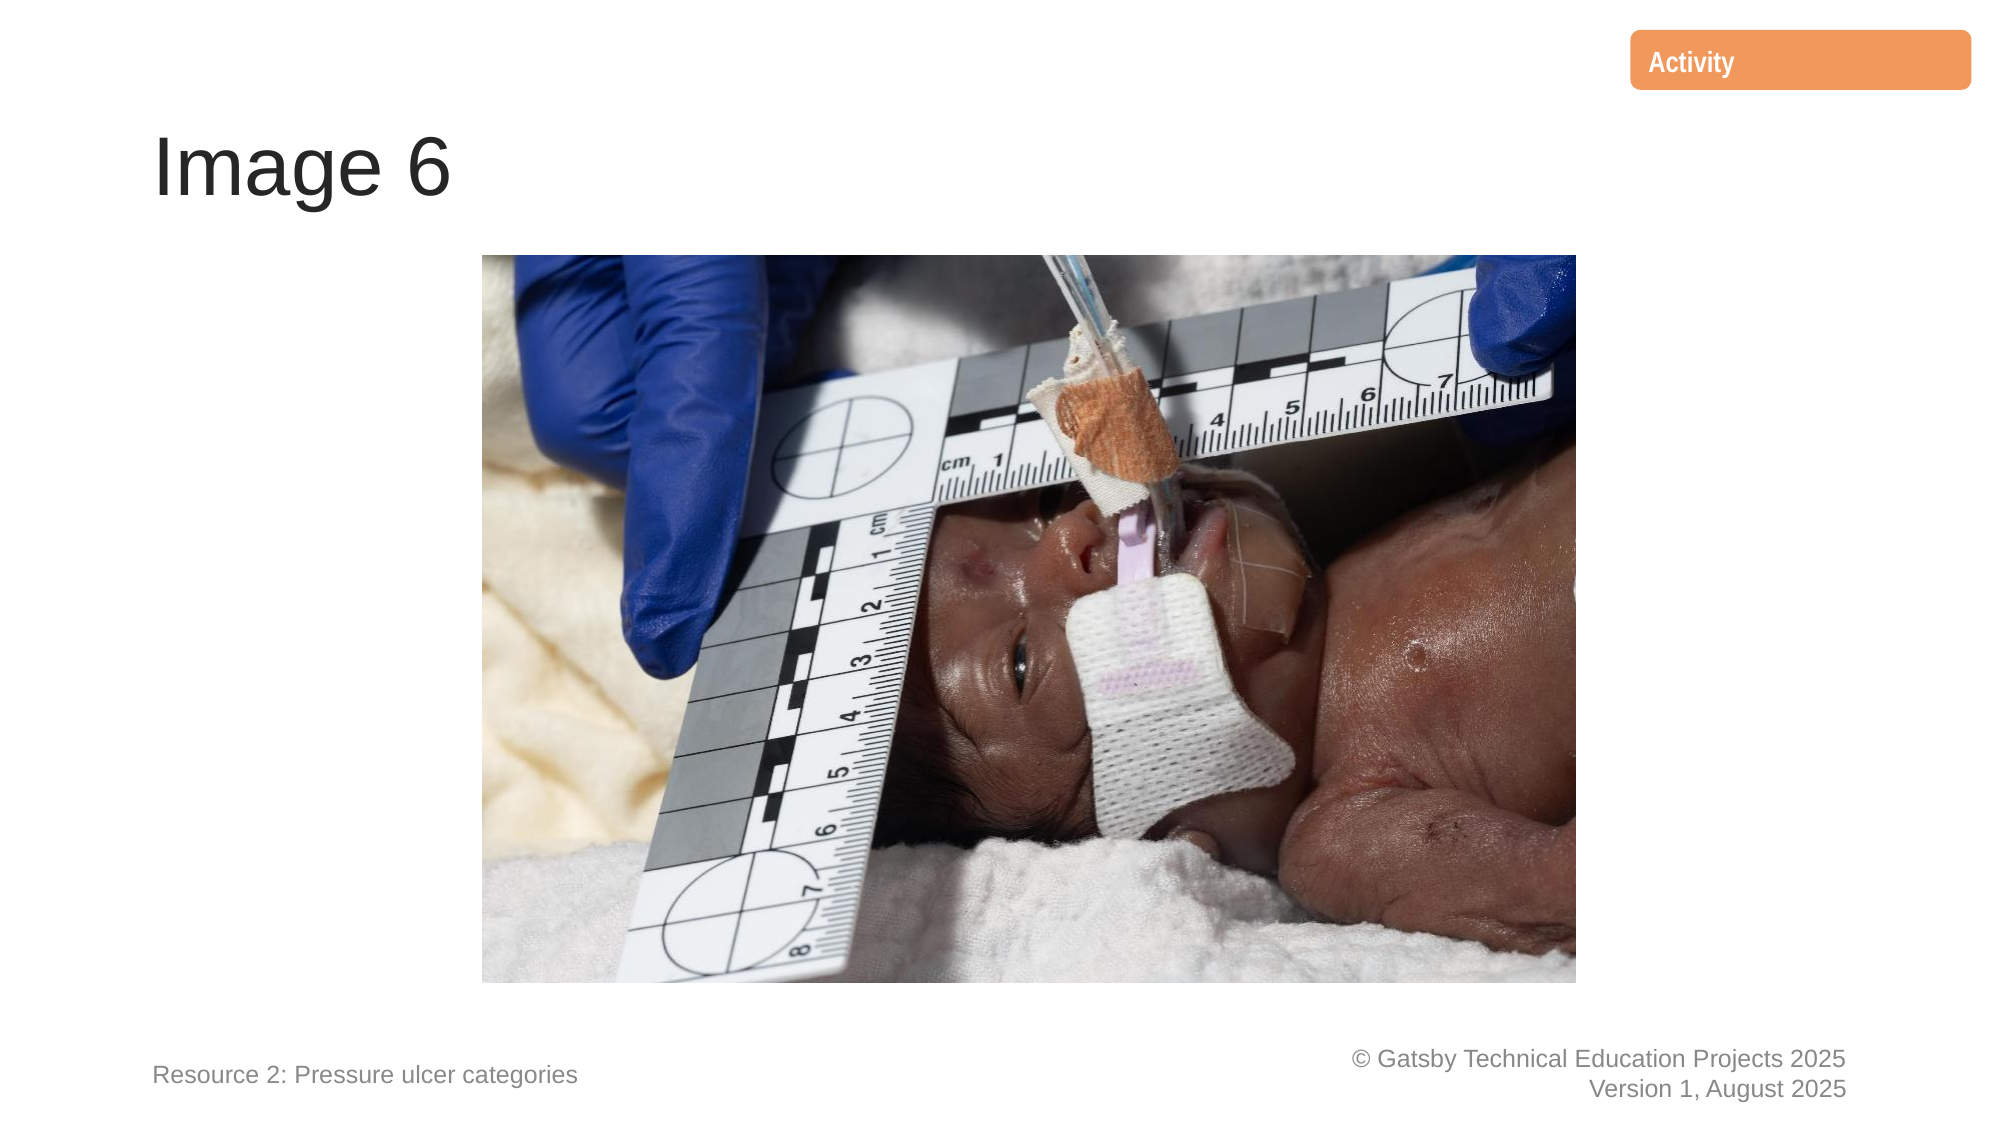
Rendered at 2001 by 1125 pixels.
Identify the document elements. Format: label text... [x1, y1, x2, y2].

title Image 6 [137, 59, 1863, 278]
list Resource 2: Pressure ulcer categories [137, 1042, 829, 1103]
picture [482, 254, 1576, 983]
text_box Activity [1630, 29, 1972, 90]
